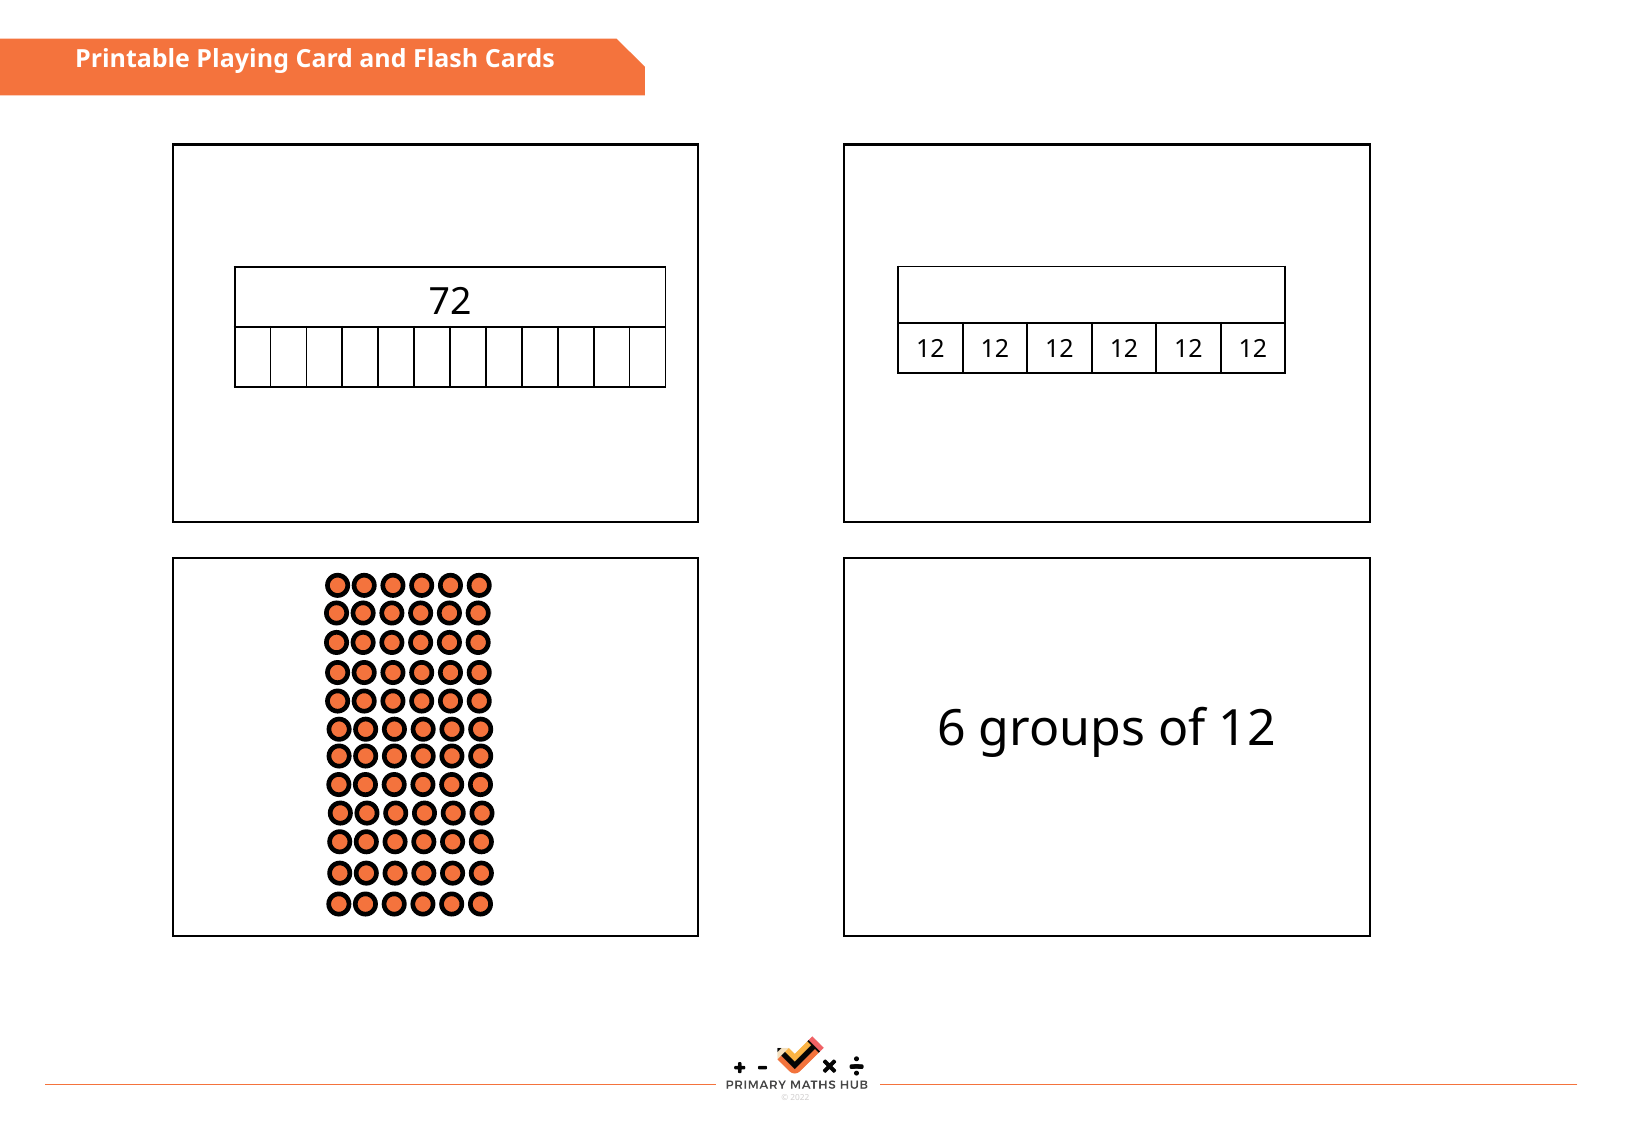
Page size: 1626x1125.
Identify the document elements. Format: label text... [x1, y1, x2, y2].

text_box [326, 689, 349, 713]
text_box [355, 861, 378, 885]
text_box [380, 631, 404, 654]
text_box [382, 892, 406, 916]
text_box [470, 861, 493, 885]
text_box [441, 861, 464, 885]
text_box [327, 718, 351, 741]
text_box [325, 631, 348, 654]
text_box [411, 892, 435, 916]
table_cell 12 [1093, 324, 1155, 372]
text_box Printable Playing Card and Flash Cards [0, 37, 646, 97]
text_box [411, 773, 435, 796]
table_cell [415, 328, 449, 386]
table_header [899, 267, 1284, 322]
text_box [355, 801, 379, 825]
text_box [470, 830, 493, 853]
text_box [325, 601, 348, 625]
text_box [172, 143, 699, 523]
table_cell [559, 328, 593, 386]
text_box [411, 744, 435, 768]
text_box [327, 892, 351, 916]
text_box [466, 631, 490, 654]
text_box [383, 718, 406, 741]
picture [722, 1034, 872, 1094]
text_box [413, 801, 436, 825]
text_box [380, 601, 404, 625]
text_box [351, 631, 375, 654]
table_cell [236, 328, 270, 386]
text_box [327, 773, 351, 796]
table_cell [343, 328, 377, 386]
text_box [469, 744, 492, 768]
table_cell [379, 328, 413, 386]
table_cell [595, 328, 629, 386]
text_box [843, 557, 1371, 937]
text_box © 2022 [720, 1084, 870, 1110]
text_box [410, 661, 433, 684]
text_box [383, 744, 406, 768]
text_box [351, 601, 375, 625]
text_box [438, 601, 461, 625]
text_box [466, 601, 490, 625]
text_box [352, 574, 376, 597]
text_box [354, 773, 377, 796]
text_box [354, 744, 377, 768]
text_box [381, 689, 405, 713]
text_box [441, 830, 464, 853]
table_cell 12 [1222, 324, 1284, 372]
table_cell 12 [899, 324, 962, 372]
text_box [469, 773, 492, 796]
text_box [410, 689, 433, 713]
table_cell [523, 328, 557, 386]
text_box [470, 801, 494, 825]
table_cell [451, 328, 485, 386]
text_box [327, 744, 351, 768]
table_cell [487, 328, 521, 386]
text_box 6 groups of 12 [844, 688, 1370, 763]
text_box [409, 601, 432, 625]
text_box [354, 892, 377, 916]
text_box [382, 773, 406, 796]
text_box [440, 718, 464, 741]
table_cell 12 [1157, 324, 1220, 372]
text_box [440, 744, 464, 768]
text_box [843, 143, 1371, 523]
text_box [438, 631, 461, 654]
text_box [468, 689, 491, 713]
text_box [352, 661, 376, 684]
text_box [354, 718, 377, 741]
text_box [409, 631, 432, 654]
text_box [384, 801, 407, 825]
text_box [412, 830, 436, 853]
text_box [328, 830, 351, 853]
text_box [329, 801, 352, 825]
text_box [412, 861, 436, 885]
table_cell [307, 328, 341, 386]
text_box [442, 801, 465, 825]
text_box [439, 689, 462, 713]
text_box [172, 557, 699, 937]
text_box [326, 661, 349, 684]
text_box [440, 773, 463, 796]
text_box [352, 689, 376, 713]
text_box [383, 861, 407, 885]
table_cell 12 [1028, 324, 1091, 372]
text_box [381, 574, 405, 597]
text_box [355, 830, 378, 853]
text_box [439, 661, 462, 684]
text_box [383, 830, 407, 853]
text_box [468, 574, 491, 597]
table_cell [271, 328, 306, 386]
text_box [469, 718, 492, 741]
table_cell 12 [964, 324, 1026, 372]
table_cell [630, 328, 665, 386]
text_box [328, 861, 351, 885]
text_box [468, 661, 491, 684]
text_box [440, 892, 463, 916]
text_box [381, 661, 405, 684]
text_box [410, 574, 433, 597]
text_box [469, 892, 492, 916]
table_header 72 [236, 268, 665, 326]
text_box [326, 574, 349, 597]
text_box [439, 574, 462, 597]
text_box [411, 718, 435, 741]
